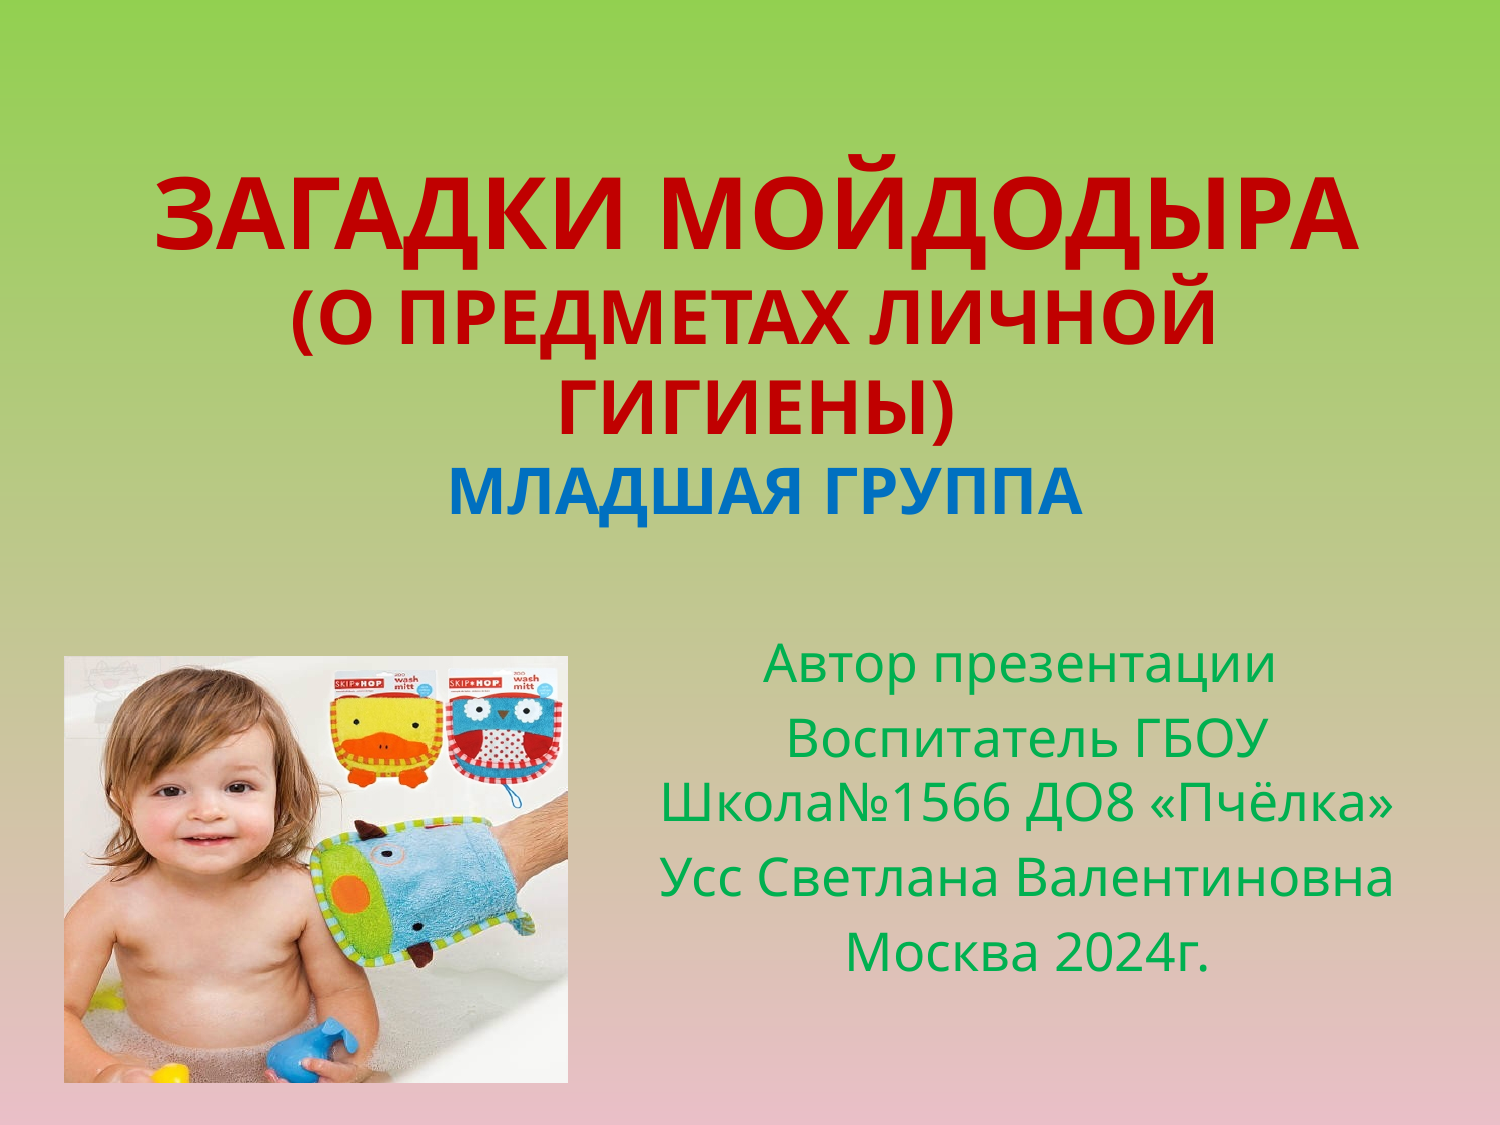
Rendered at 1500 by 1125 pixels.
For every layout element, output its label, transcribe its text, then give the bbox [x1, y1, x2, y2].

title Загадки Мойдодыра (о предметах личной гигиены) младшая группа [118, 113, 1394, 528]
picture [64, 656, 568, 1083]
subtitle Автор презентации Воспитатель ГБОУ Школа№1566 ДО8 «Пчёлка» Усс Светлана Валентиновна Москва 2024г. [620, 621, 1436, 1083]
